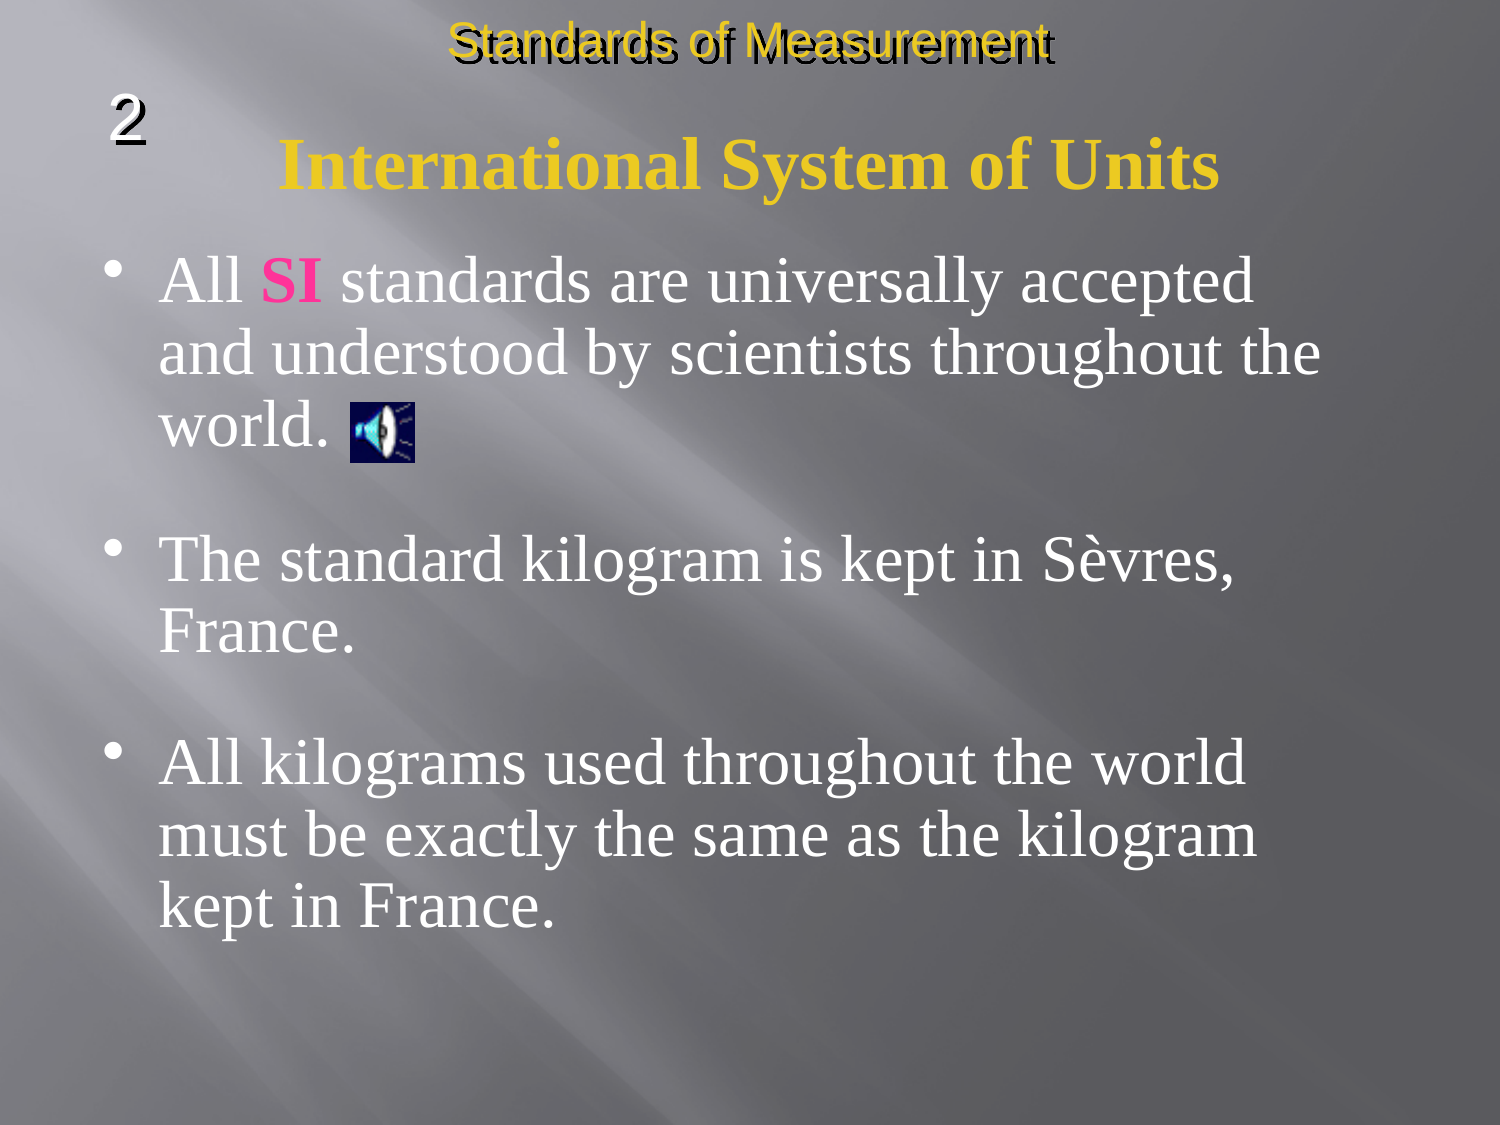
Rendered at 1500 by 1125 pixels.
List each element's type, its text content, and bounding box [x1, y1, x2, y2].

picture [349, 401, 415, 463]
text_box The standard kilogram is kept in Sèvres, France. [87, 516, 1400, 675]
text_box Standards of Measurement [431, 0, 1065, 75]
text_box All SI standards are universally accepted and understood by scientists throughout the world. [87, 237, 1350, 468]
text_box 2 [93, 66, 160, 162]
text_box All kilograms used throughout the world must be exactly the same as the kilogram kept in France. [87, 719, 1400, 950]
text_box International System of Units [262, 117, 1237, 214]
